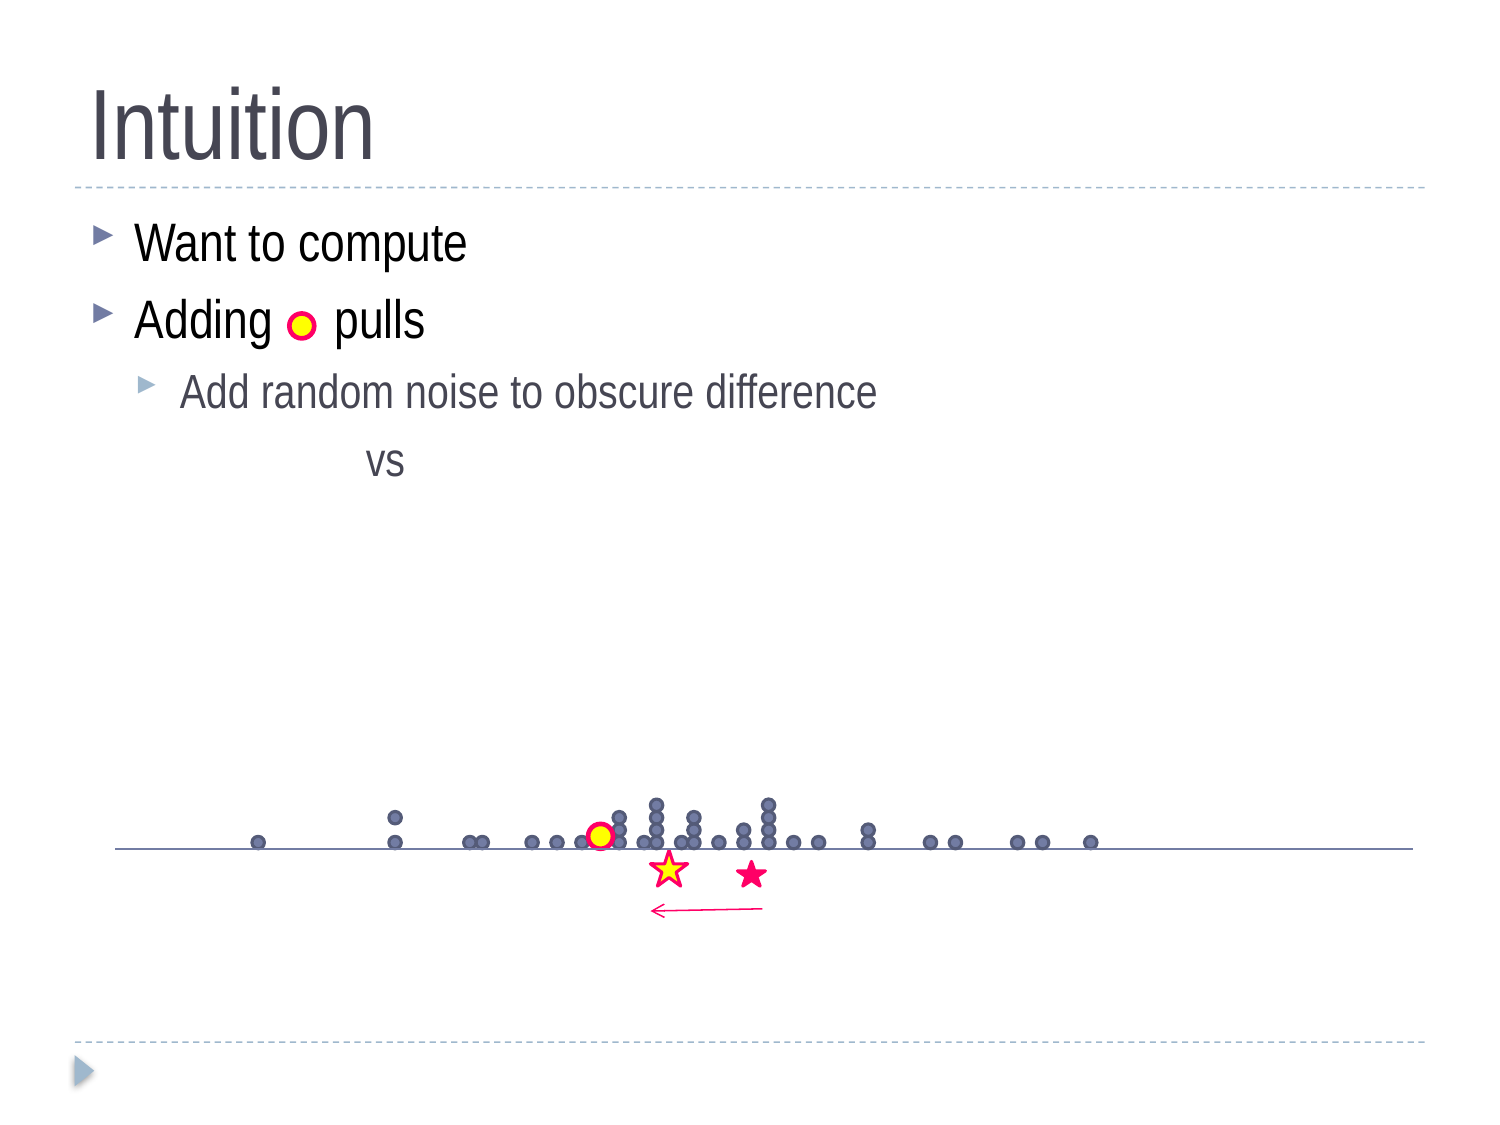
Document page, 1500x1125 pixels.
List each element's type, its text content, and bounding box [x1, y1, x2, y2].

text_box [648, 862, 690, 888]
text_box [735, 862, 767, 888]
text_box [760, 797, 777, 811]
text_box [650, 908, 763, 912]
text_box [648, 797, 665, 811]
text_box [287, 311, 316, 340]
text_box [251, 811, 1098, 848]
title Intuition [75, 24, 1425, 188]
